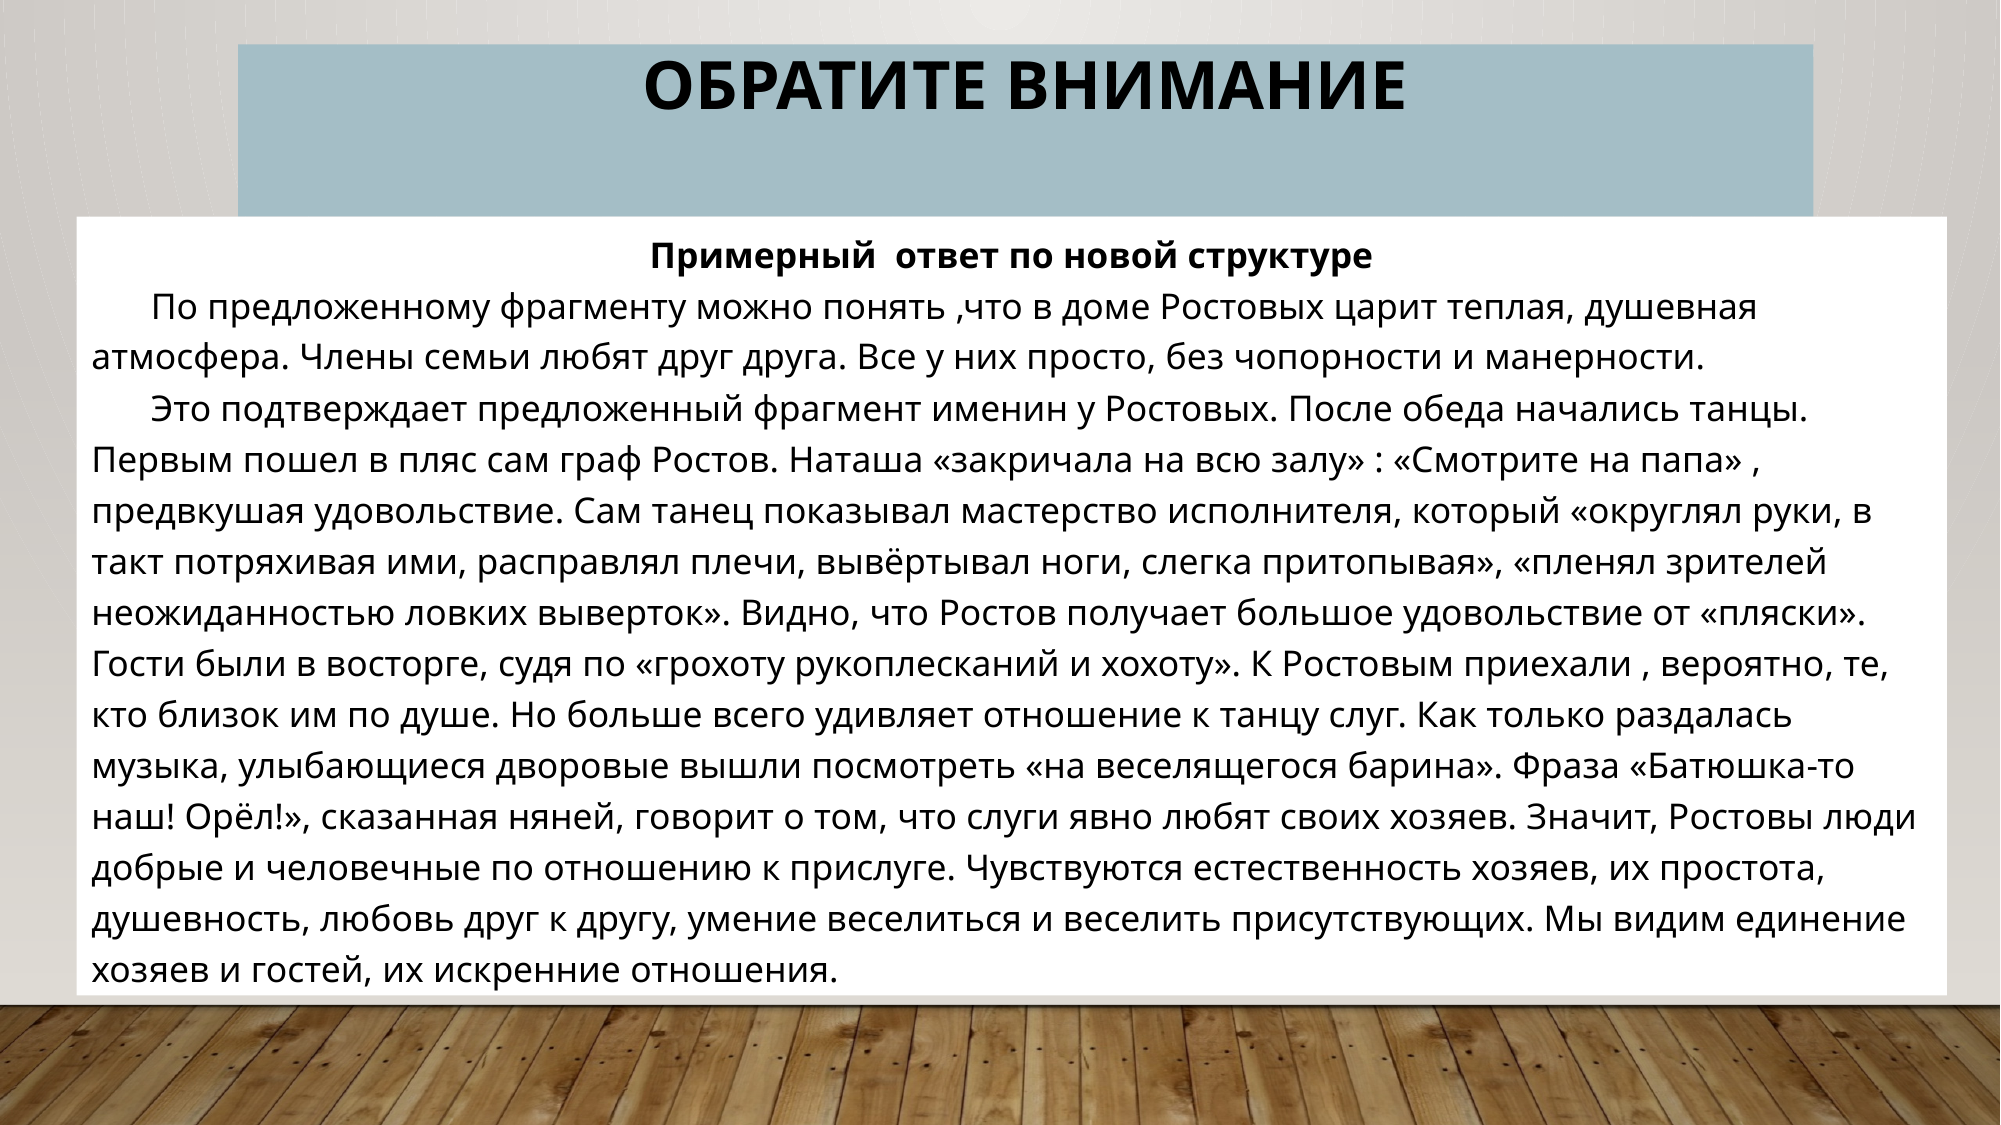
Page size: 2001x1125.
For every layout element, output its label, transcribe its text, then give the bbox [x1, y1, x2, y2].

title Обратите внимание [238, 44, 1814, 216]
list Примерный ответ по новой структуре По предложенному фрагменту можно понять ,что в доме Ростовых царит теплая, душевная атмосфера. Члены семьи любят друг друга. Все у них просто, без чопорности и манерности. Это подтверждает предложенный фрагмент именин у Ростовых. После обеда начались танцы. Первым пошел в пляс сам граф Ростов. Наташа «закричала на всю залу» : «Смотрите на папа» , предвкушая удовольствие. Сам танец показывал мастерство исполнителя, который «округлял руки, в такт потряхивая ими, расправлял плечи, вывёртывал ноги, слегка притопывая», «пленял зрителей неожиданностью ловких выверток». Видно, что Ростов получает большое удовольствие от «пляски». Гости были в восторге, судя по «грохоту рукоплесканий и хохоту». К Ростовым приехали , вероятно, те, кто близок им по душе. Но больше всего удивляет отношение к танцу слуг. Как только раздалась музыка, улыбающиеся дворовые вышли посмотреть «на веселящегося барина». Фраза «Батюшка-то наш! Орёл!», сказанная няней, говорит о том, что слуги явно любят своих хозяев. Значит, Ростовы люди добрые и человечные по отношению к прислуге. Чувствуются естественность хозяев, их простота, душевность, любовь друг к другу, умение веселиться и веселить присутствующих. Мы видим единение хозяев и гостей, их искренние отношения. [76, 216, 1947, 996]
picture [0, 1005, 2000, 1125]
